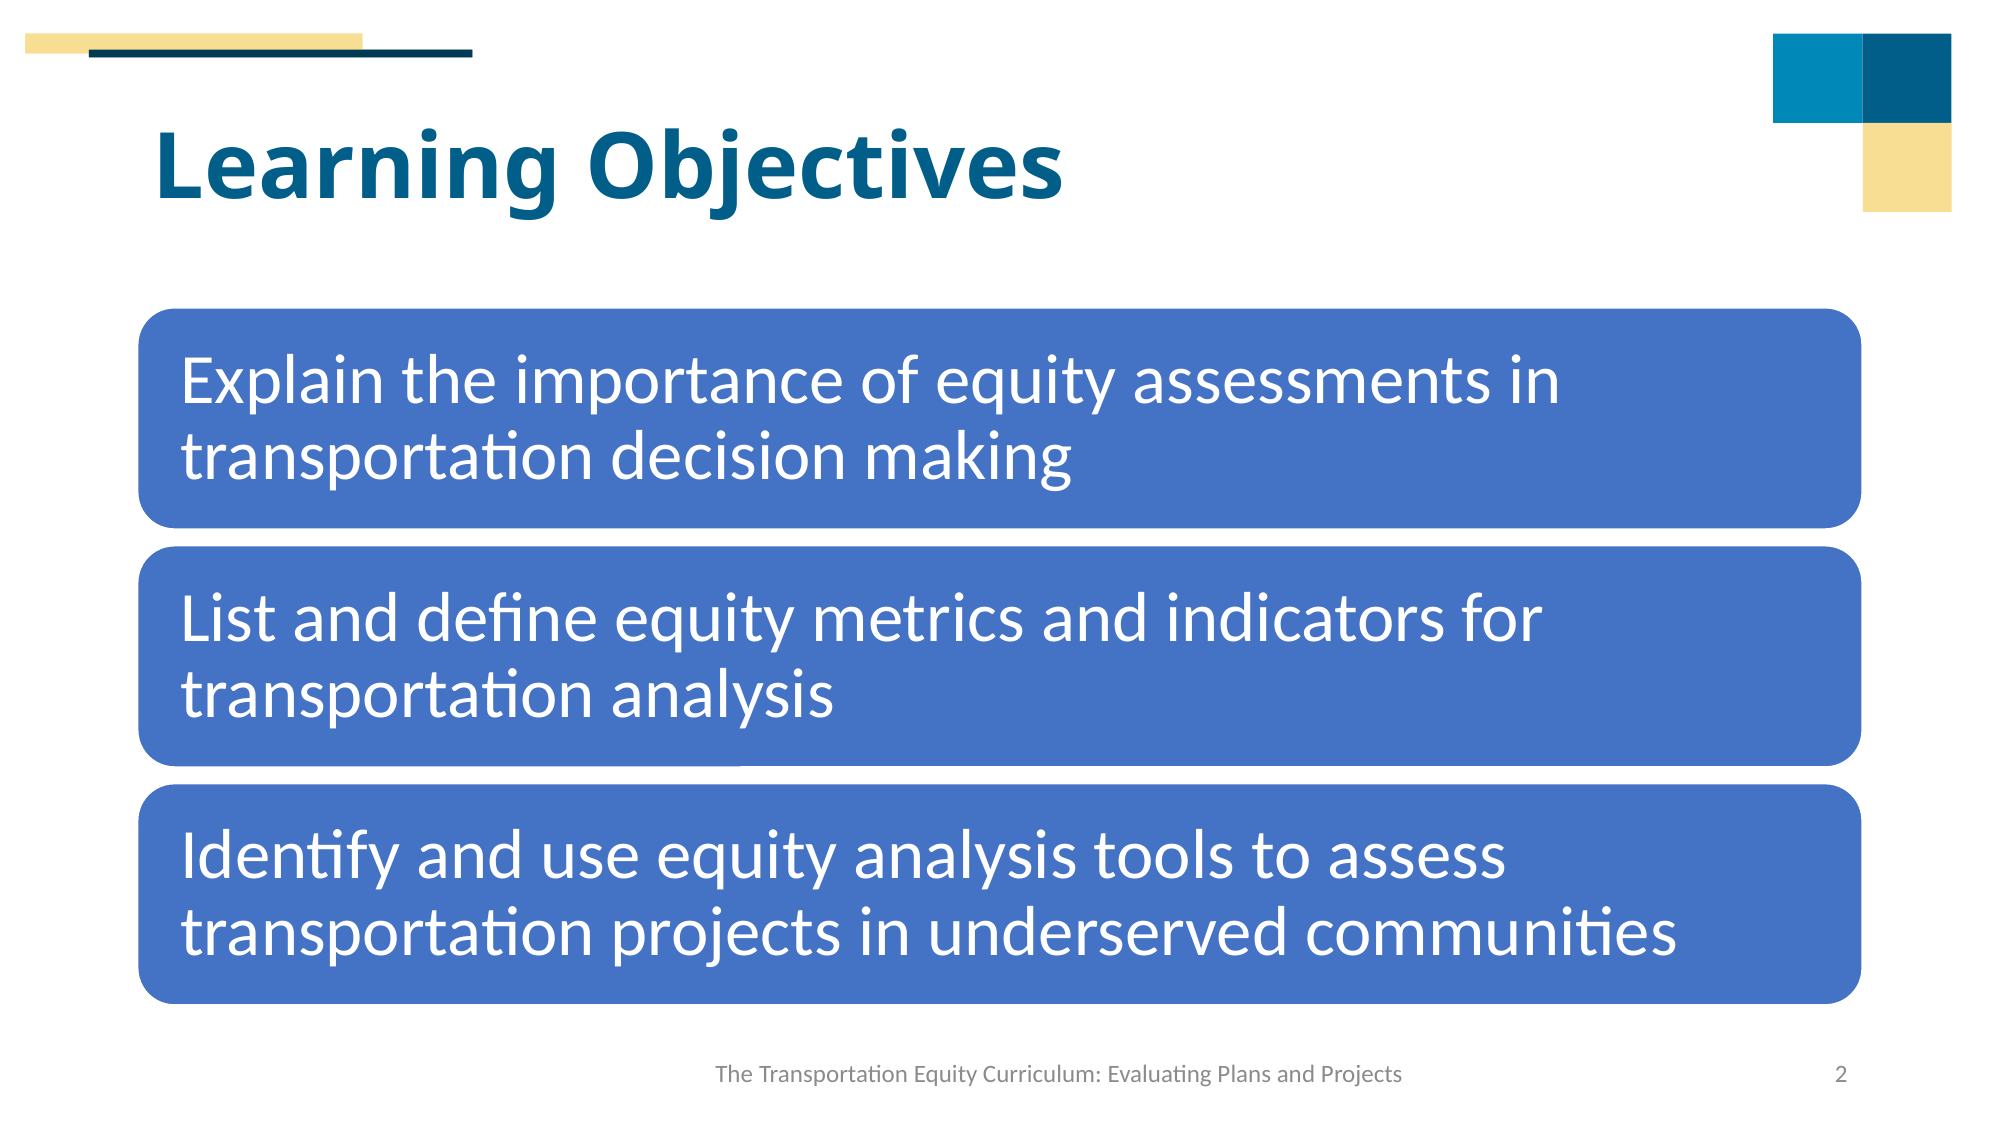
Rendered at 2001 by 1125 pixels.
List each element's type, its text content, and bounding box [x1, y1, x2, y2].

footer The Transportation Equity Curriculum: Evaluating Plans and Projects [662, 1042, 1458, 1103]
title Learning Objectives [137, 59, 1863, 278]
slide_number 2 [1458, 1042, 1863, 1103]
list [137, 299, 1863, 1014]
